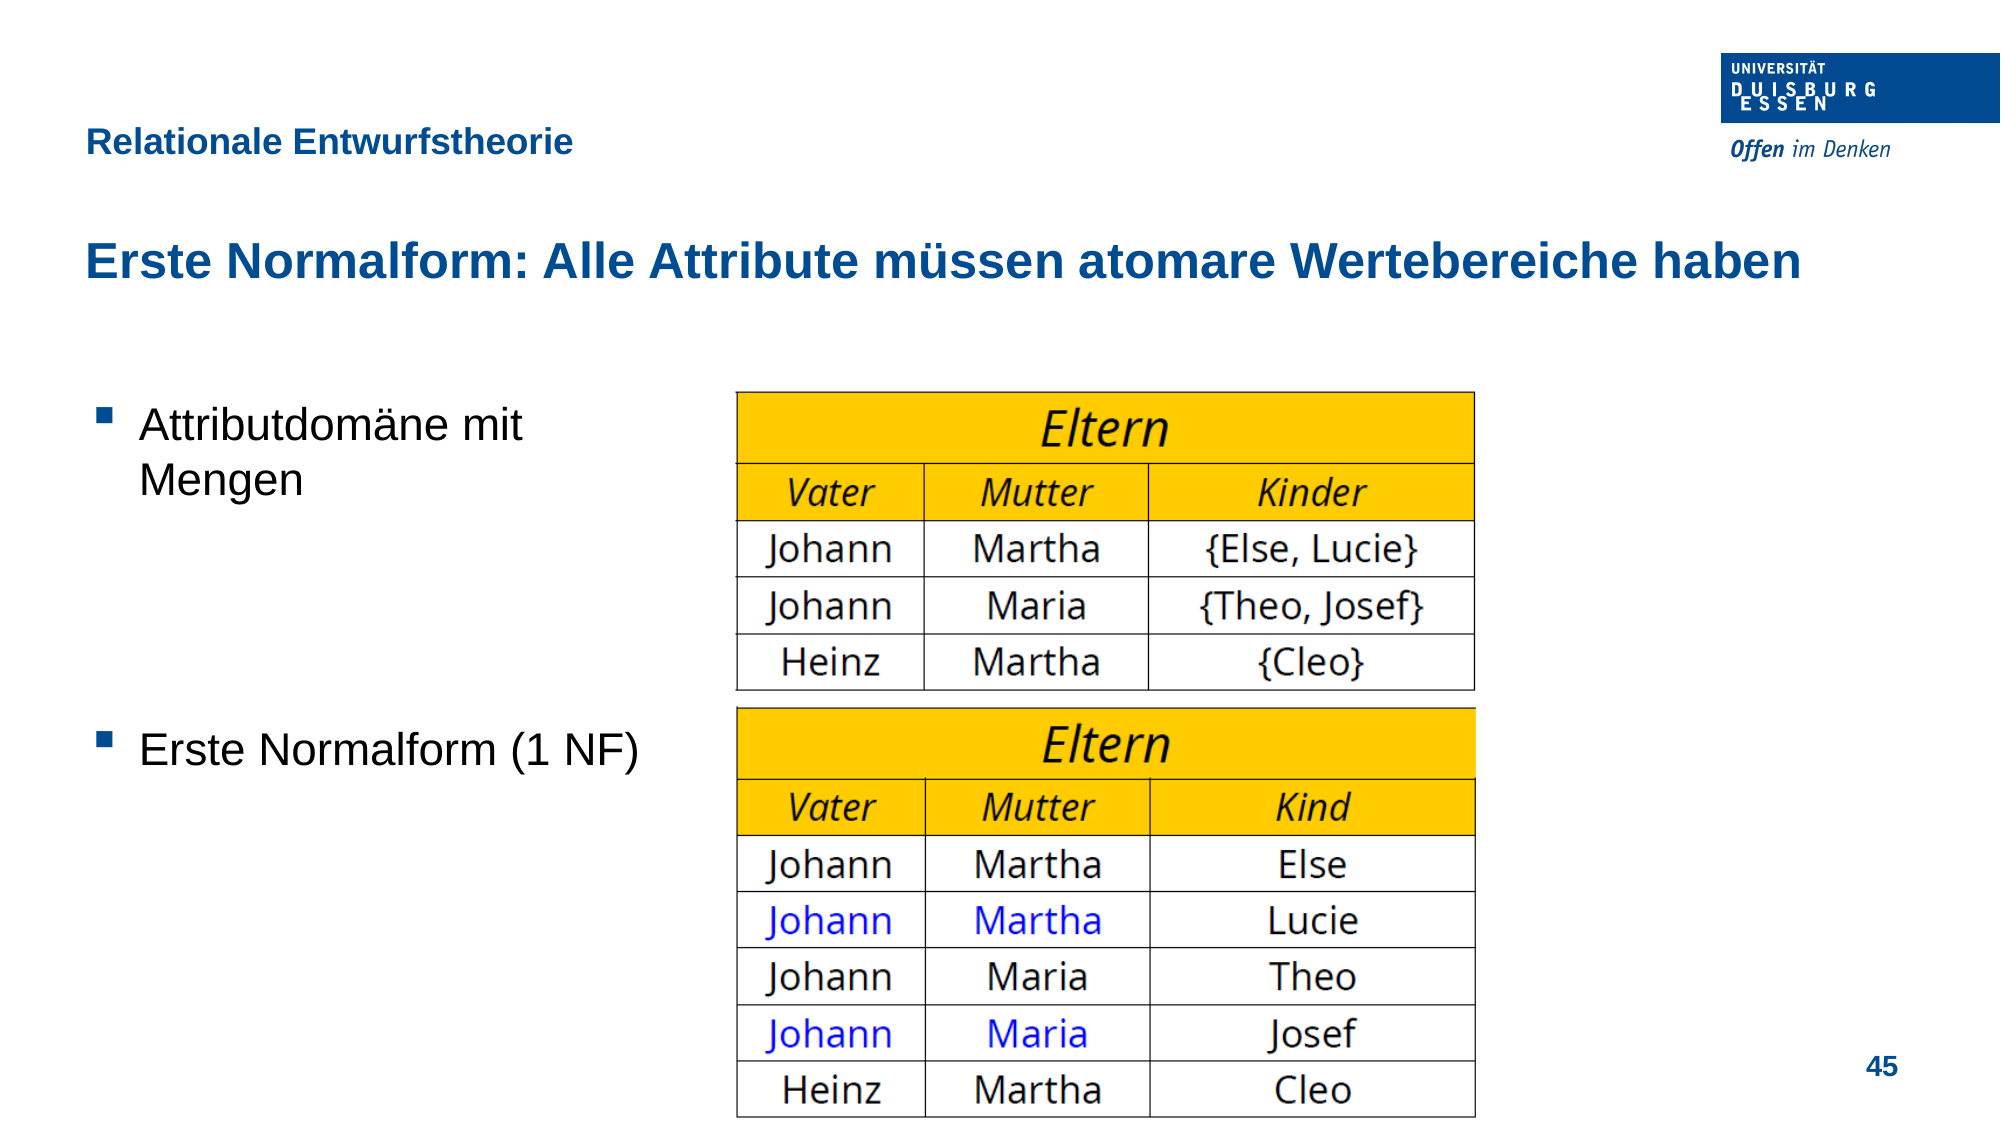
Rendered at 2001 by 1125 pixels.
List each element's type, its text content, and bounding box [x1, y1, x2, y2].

list Erste Normalform: Alle Attribute müssen atomare Wertebereiche haben [85, 227, 1825, 333]
list Attributdomäne mit Mengen Erste Normalform (1 NF) [85, 387, 694, 1003]
slide_number 45 [1677, 1039, 1914, 1081]
picture [719, 706, 1483, 1120]
list Relationale Entwurfstheorie [85, 122, 1694, 163]
picture [1721, 53, 2000, 162]
picture [725, 387, 1488, 698]
